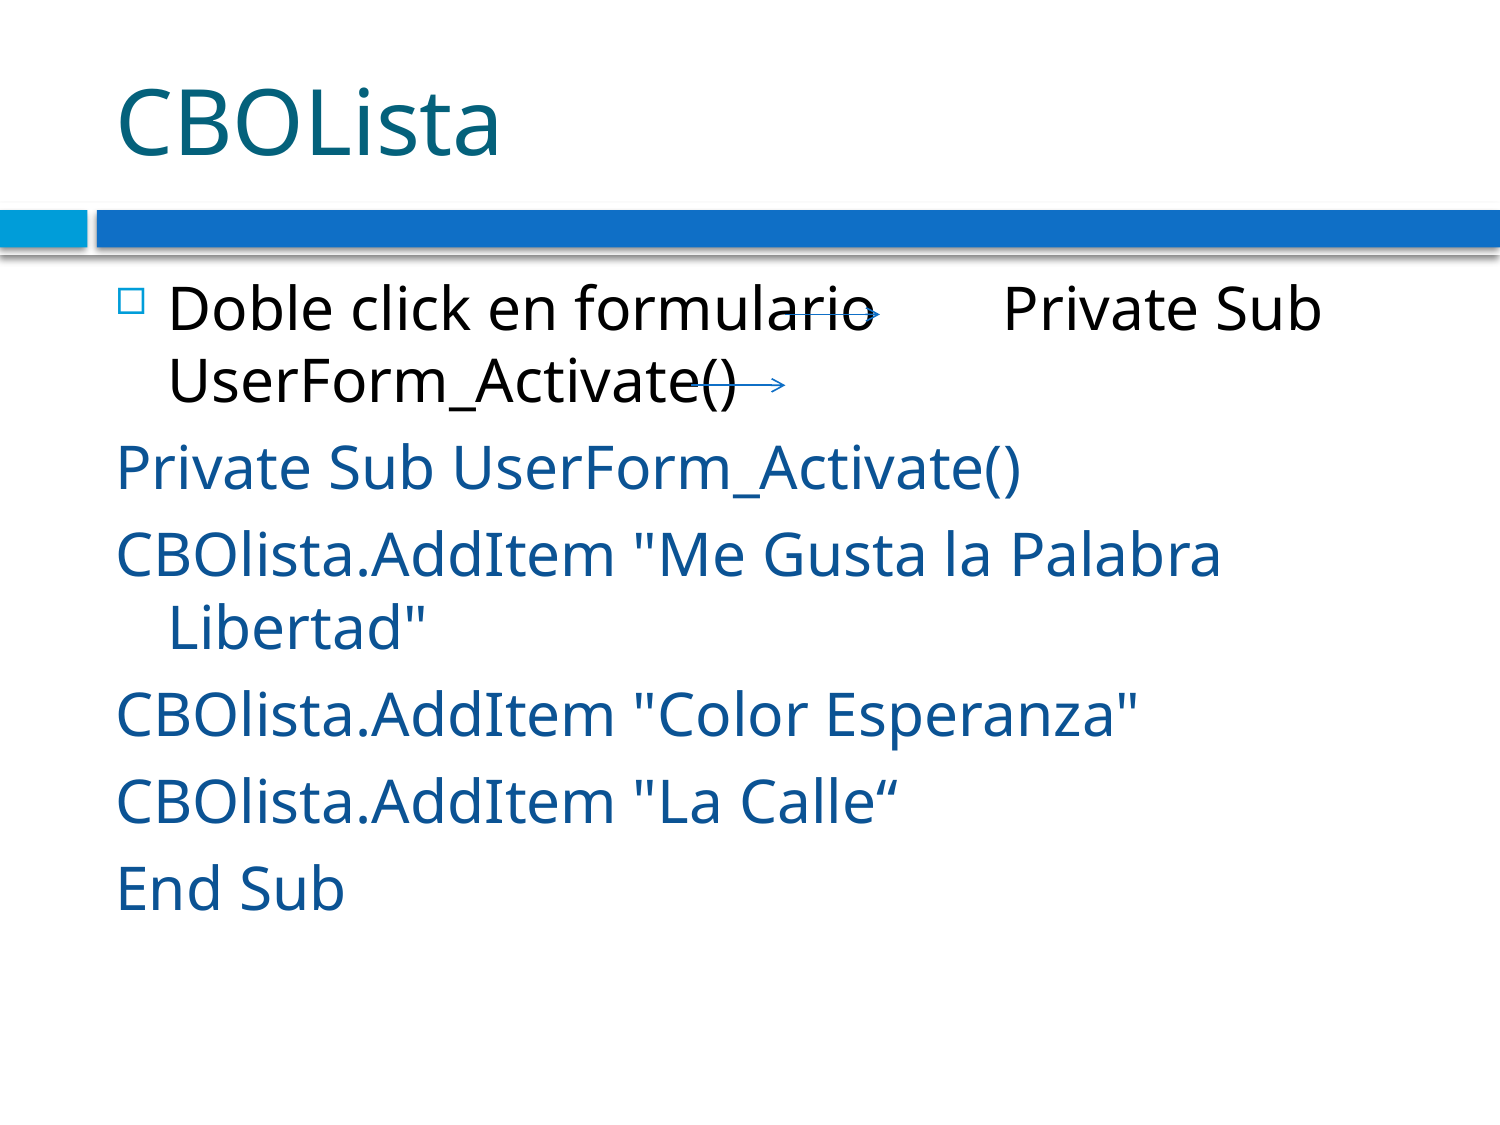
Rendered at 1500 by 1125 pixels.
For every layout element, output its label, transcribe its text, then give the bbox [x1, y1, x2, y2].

title CBOLista [100, 37, 1438, 200]
list Doble click en formulario Private Sub UserForm_Activate() Private Sub UserForm_Activate() CBOlista.AddItem "Me Gusta la Palabra Libertad" CBOlista.AddItem "Color Esperanza" CBOlista.AddItem "La Calle“ End Sub [100, 262, 1438, 1000]
